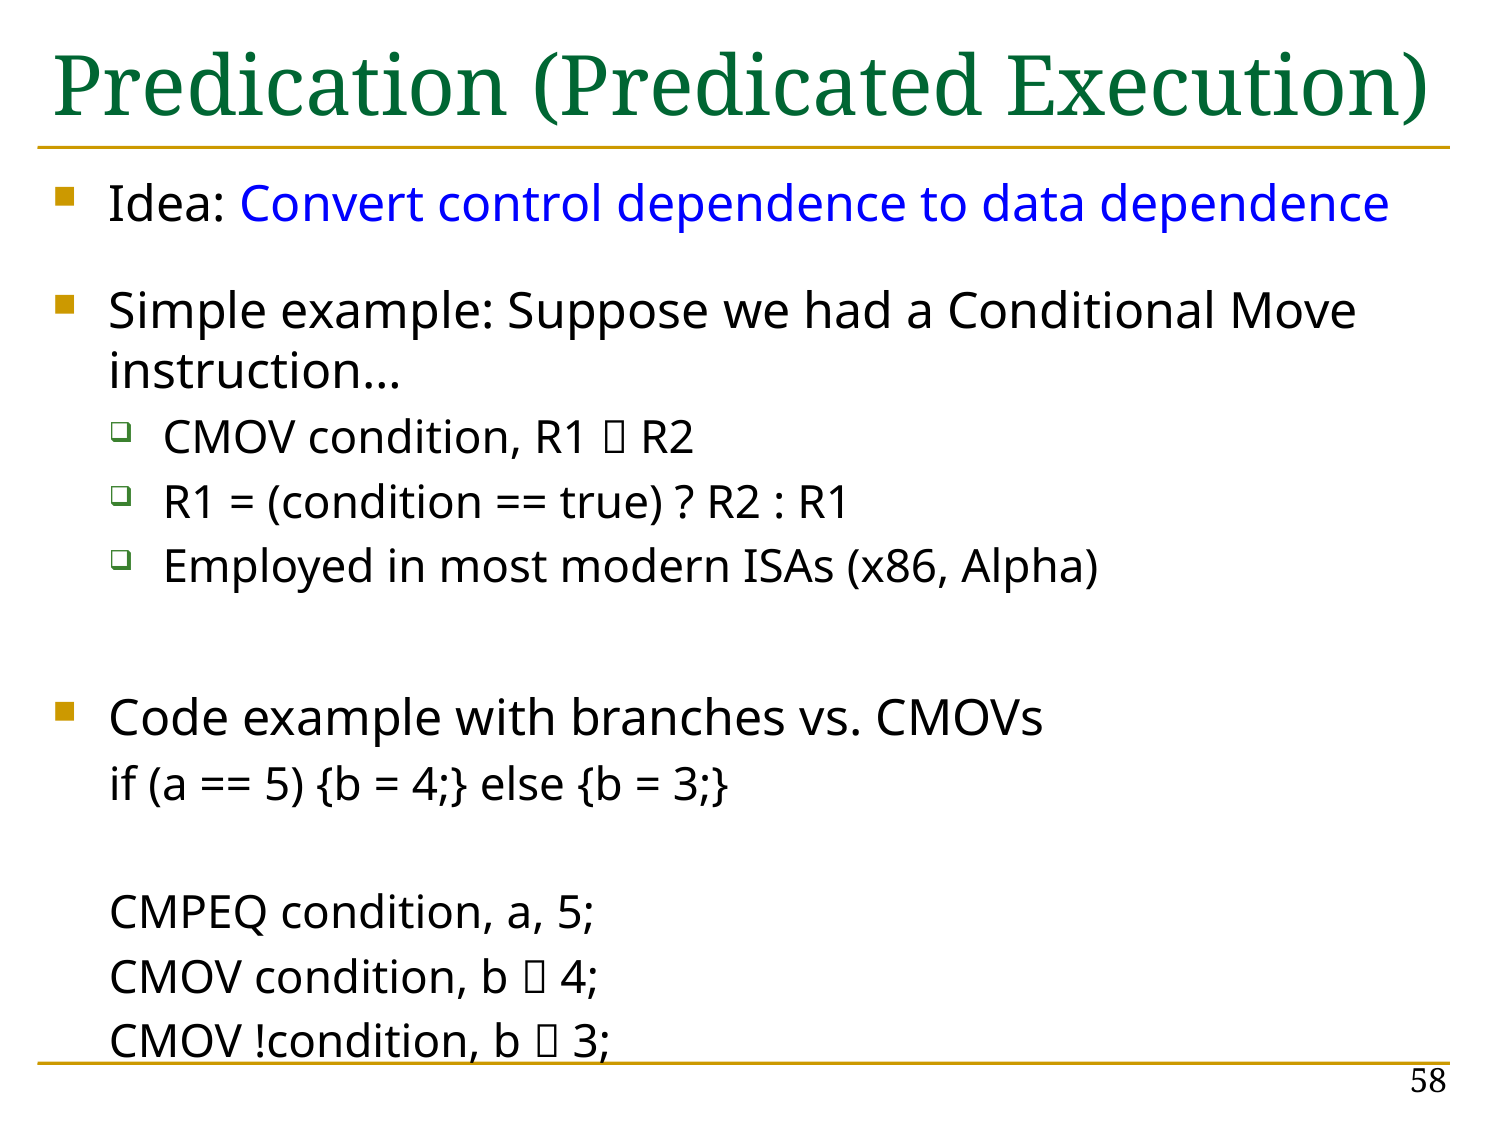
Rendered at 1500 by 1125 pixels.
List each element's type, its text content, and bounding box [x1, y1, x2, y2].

title Predication (Predicated Execution) [37, 24, 1450, 163]
slide_number 58 [1111, 1036, 1462, 1112]
list Idea: Convert control dependence to data dependence Simple example: Suppose we had a Conditional Move instruction… CMOV condition, R1  R2 R1 = (condition == true) ? R2 : R1 Employed in most modern ISAs (x86, Alpha) Code example with branches vs. CMOVs if (a == 5) {b = 4;} else {b = 3;} CMPEQ condition, a, 5; CMOV condition, b  4; CMOV !condition, b  3; [37, 163, 1500, 1016]
